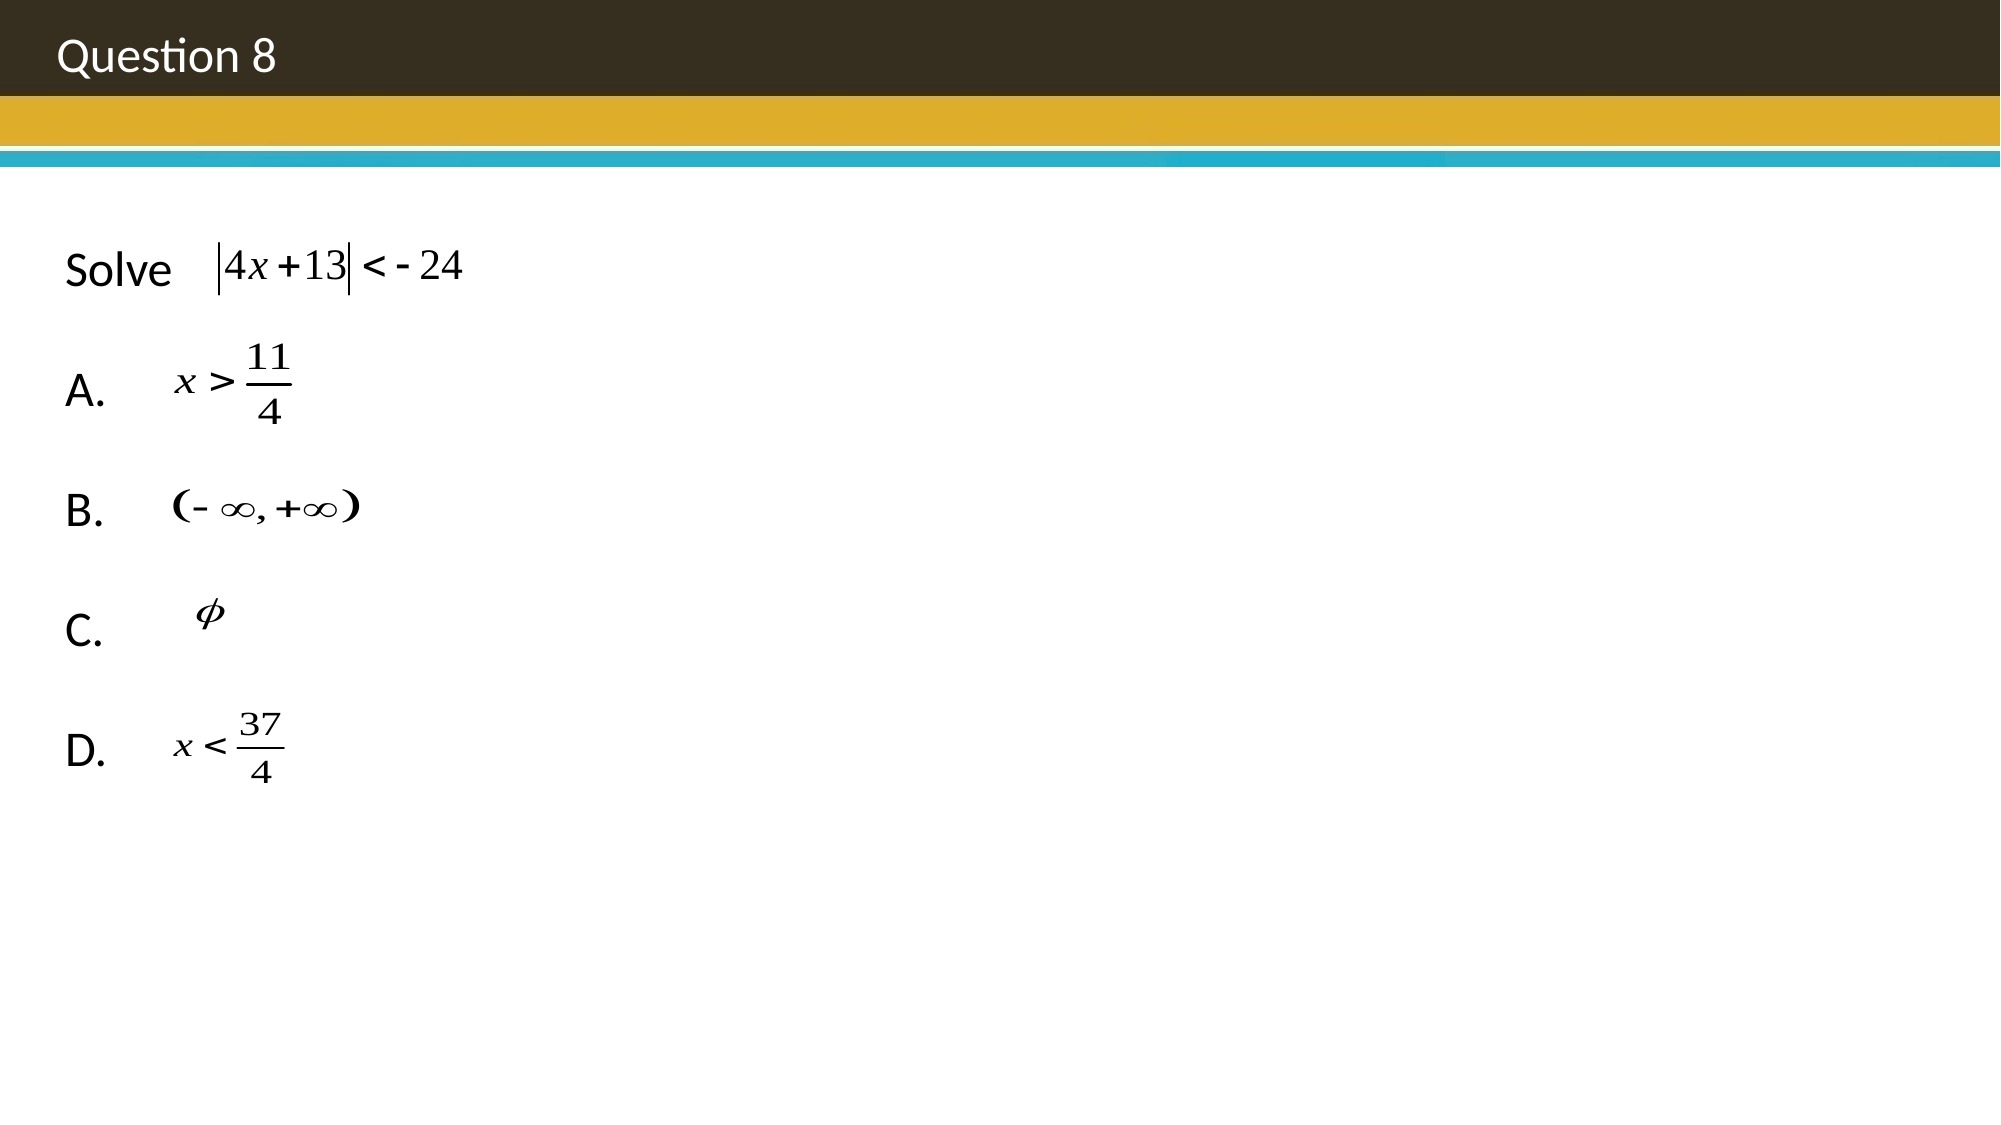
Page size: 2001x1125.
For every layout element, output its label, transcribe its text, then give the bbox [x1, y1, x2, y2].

picture [165, 703, 292, 791]
picture [210, 232, 470, 305]
text_box Question 8 [41, 14, 293, 90]
text_box Solve A. B. C. D. [50, 229, 1950, 785]
picture [165, 482, 366, 540]
picture [188, 589, 236, 638]
picture [0, 0, 2000, 167]
picture [165, 333, 303, 433]
